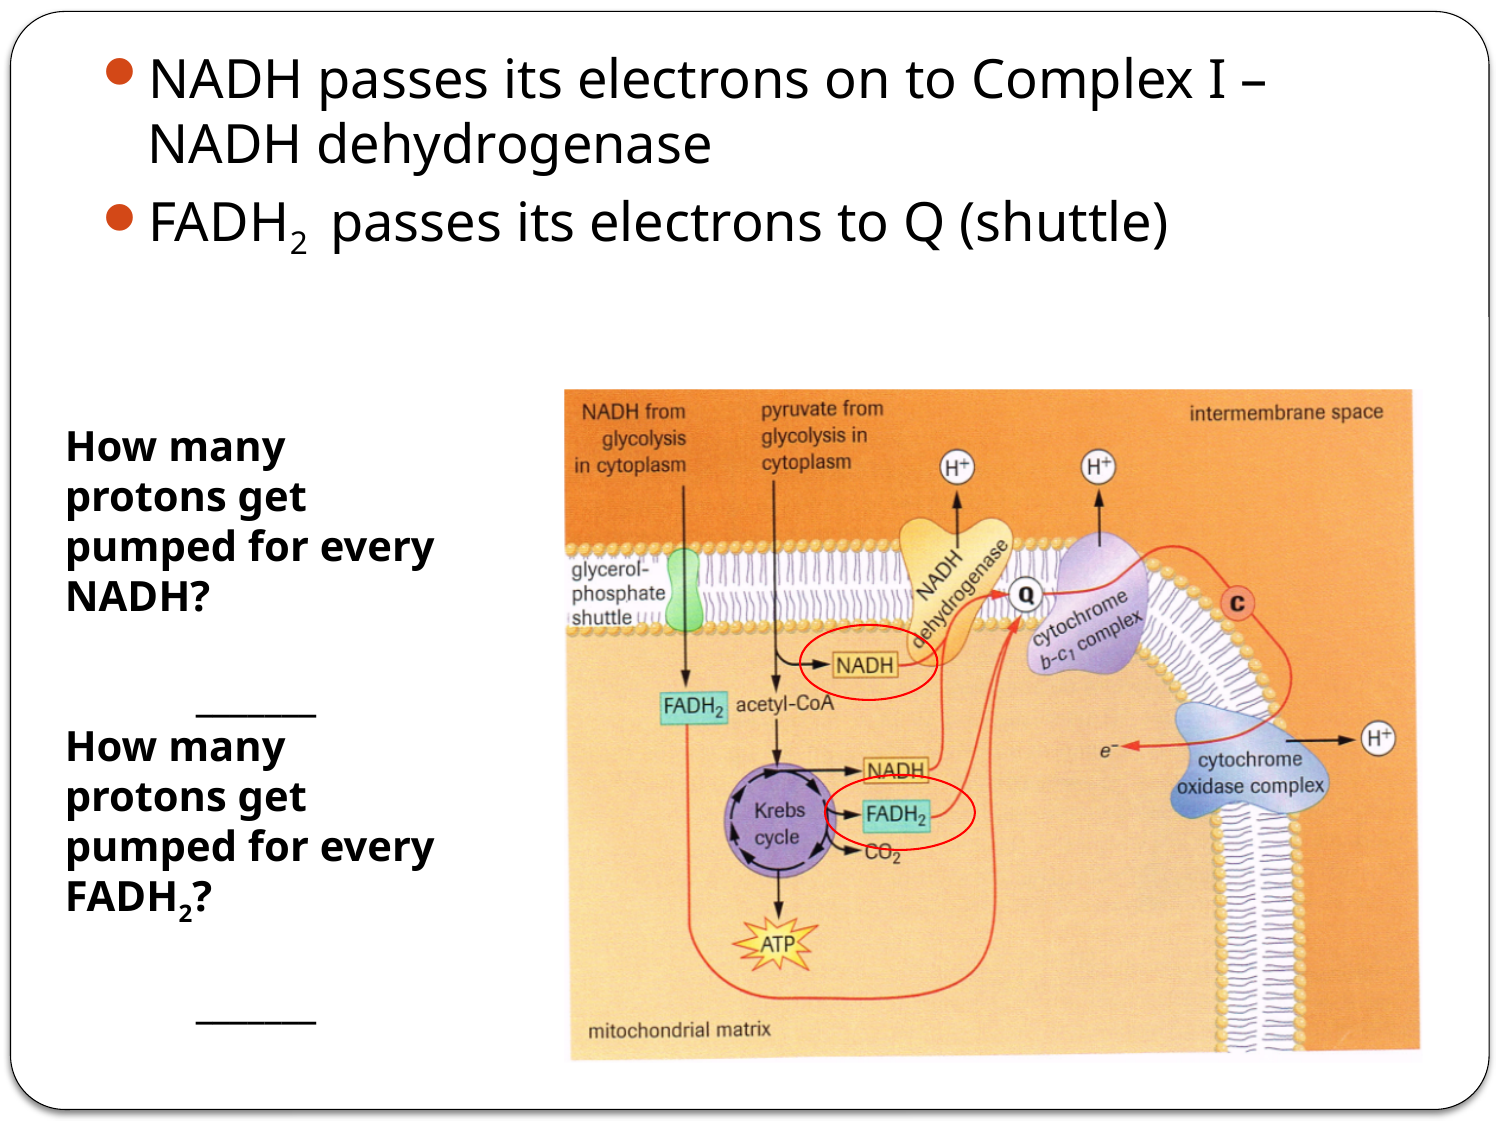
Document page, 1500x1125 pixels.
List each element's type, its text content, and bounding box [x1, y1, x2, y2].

text_box How many protons get pumped for every NADH? _______ How many protons get pumped for every FADH2? _______ [50, 412, 463, 1125]
picture [562, 387, 1426, 1066]
list NADH passes its electrons on to Complex I – NADH dehydrogenase FADH2 passes its electrons to Q (shuttle) [87, 37, 1438, 1038]
